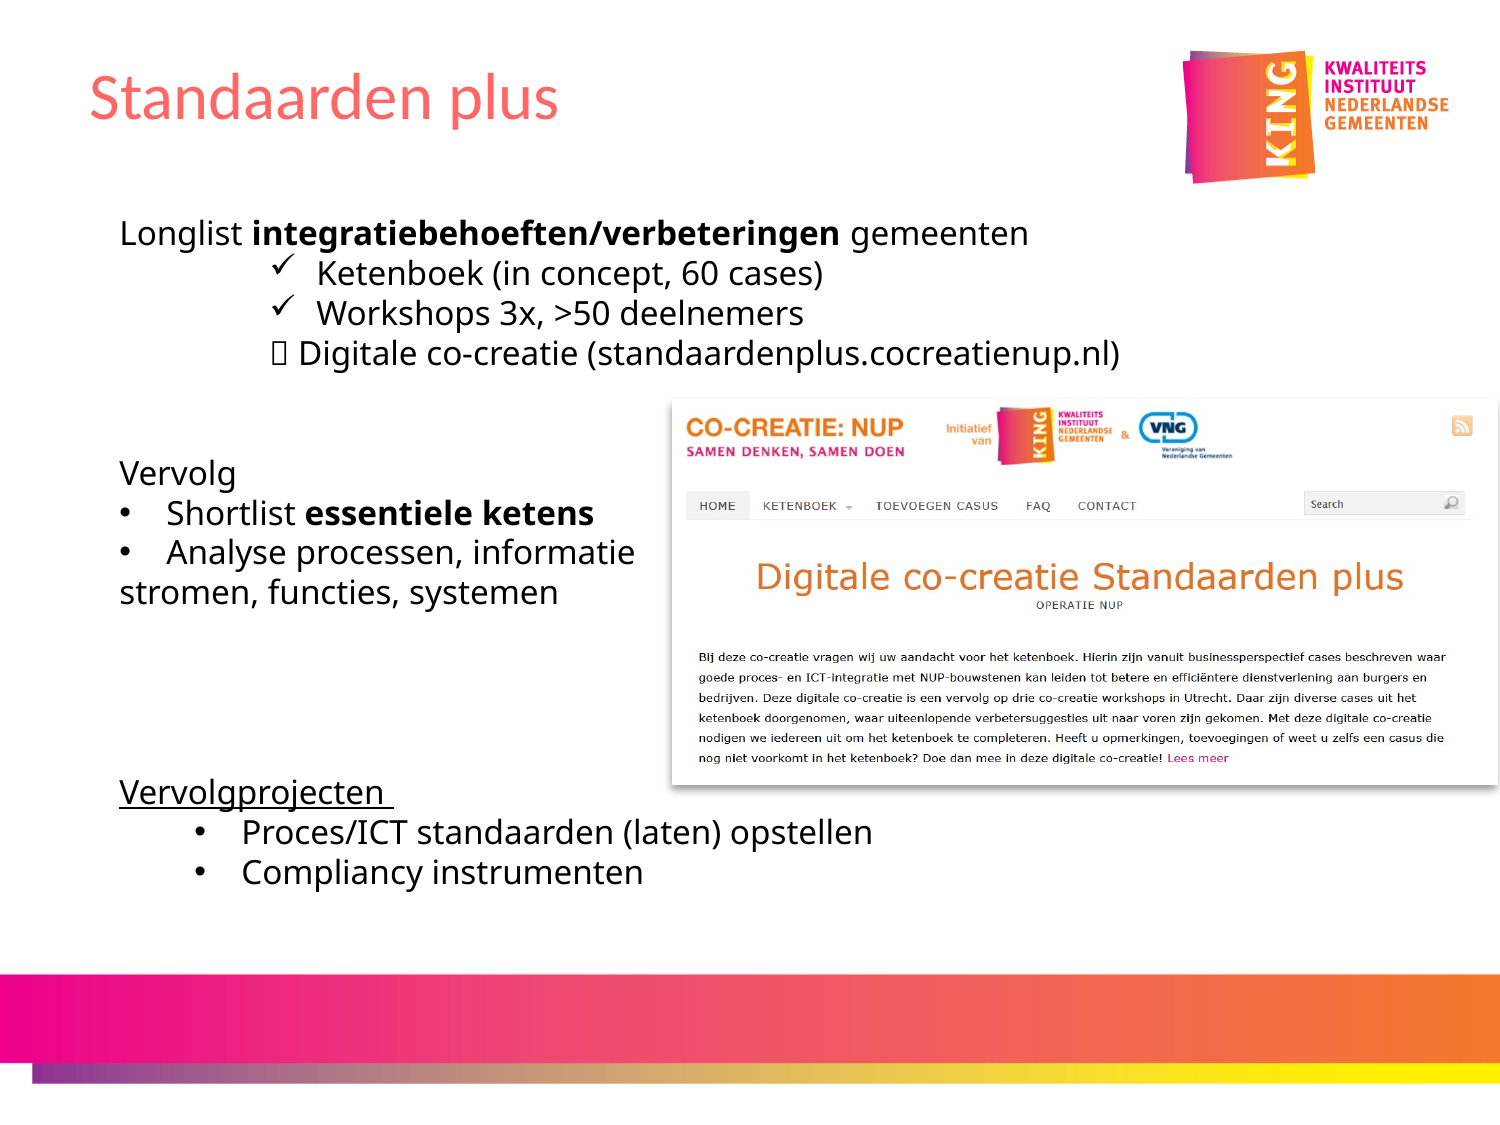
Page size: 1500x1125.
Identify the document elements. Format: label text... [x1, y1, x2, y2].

text_box Longlist integratiebehoeften/verbeteringen gemeenten Ketenboek (in concept, 60 cases) Workshops 3x, >50 deelnemers  Digitale co-creatie (standaardenplus.cocreatienup.nl) Vervolg Shortlist essentiele ketens Analyse processen, informatie stromen, functies, systemen Vervolgprojecten Proces/ICT standaarden (laten) opstellen Compliancy instrumenten [104, 204, 1462, 1083]
title Standaarden plus [75, 45, 1425, 233]
picture [0, 0, 1500, 1125]
